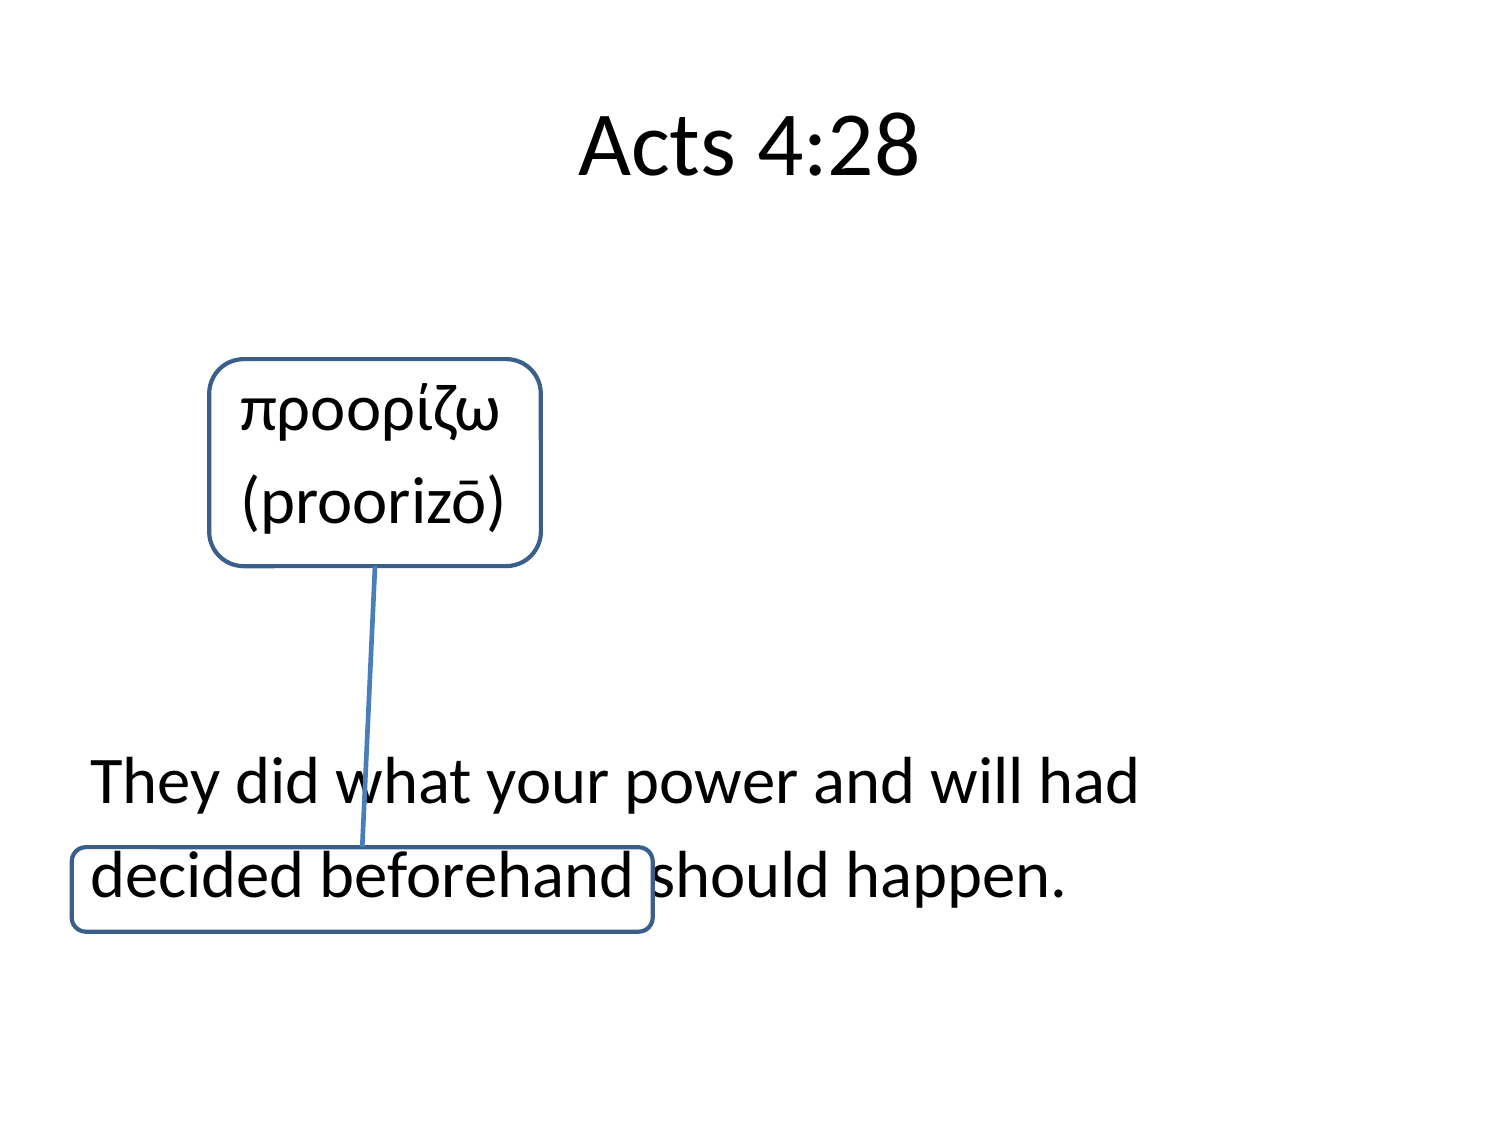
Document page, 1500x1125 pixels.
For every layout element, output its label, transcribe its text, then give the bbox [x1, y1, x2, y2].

list προορίζω (proorizō) They did what your power and will had decided beforehand should happen. [75, 262, 1425, 1005]
text_box [69, 845, 655, 934]
text_box [207, 357, 543, 569]
title Acts 4:28 [75, 45, 1425, 233]
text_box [362, 565, 376, 848]
